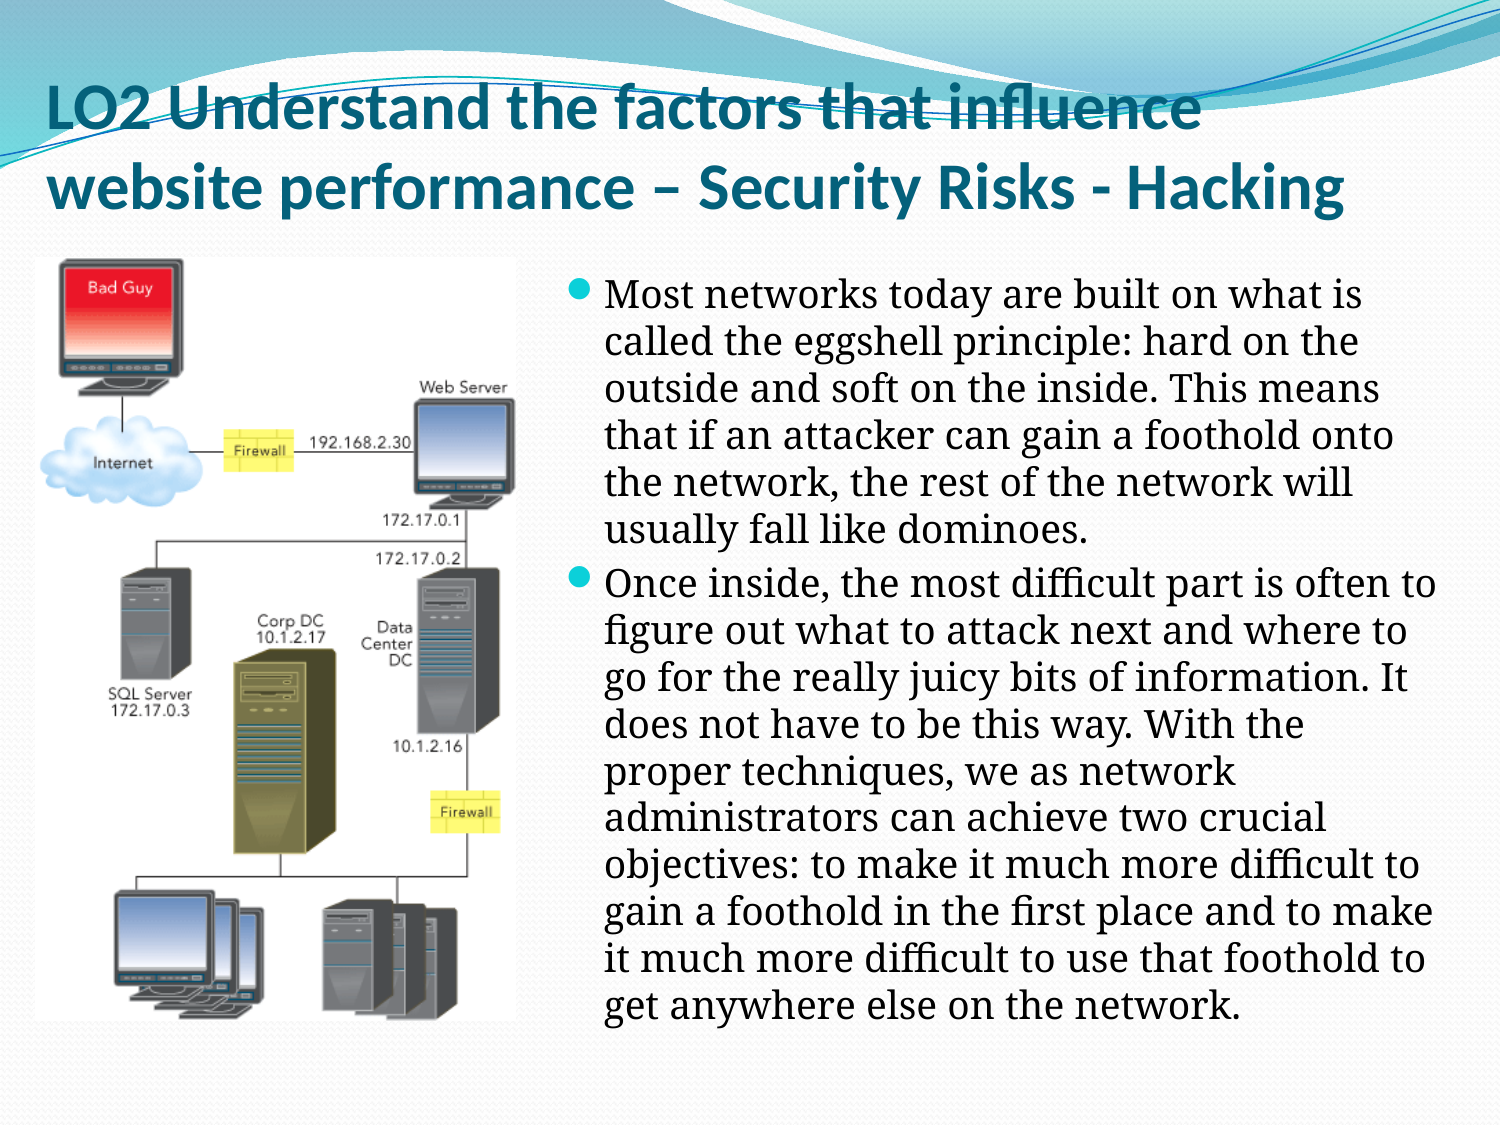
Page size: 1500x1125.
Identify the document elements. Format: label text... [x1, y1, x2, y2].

title LO2 Understand the factors that influence website performance – Security Risks - Hacking [46, 35, 1397, 223]
list Most networks today are built on what is called the eggshell principle: hard on the outside and soft on the inside. This means that if an attacker can gain a foothold onto the network, the rest of the network will usually fall like dominoes. Once inside, the most difficult part is often to figure out what to attack next and where to go for the really juicy bits of information. It does not have to be this way. With the proper techniques, we as network administrators can achieve two crucial objectives: to make it much more difficult to gain a foothold in the first place and to make it much more difficult to use that foothold to get anywhere else on the network. [550, 262, 1454, 1067]
picture [34, 257, 516, 1021]
